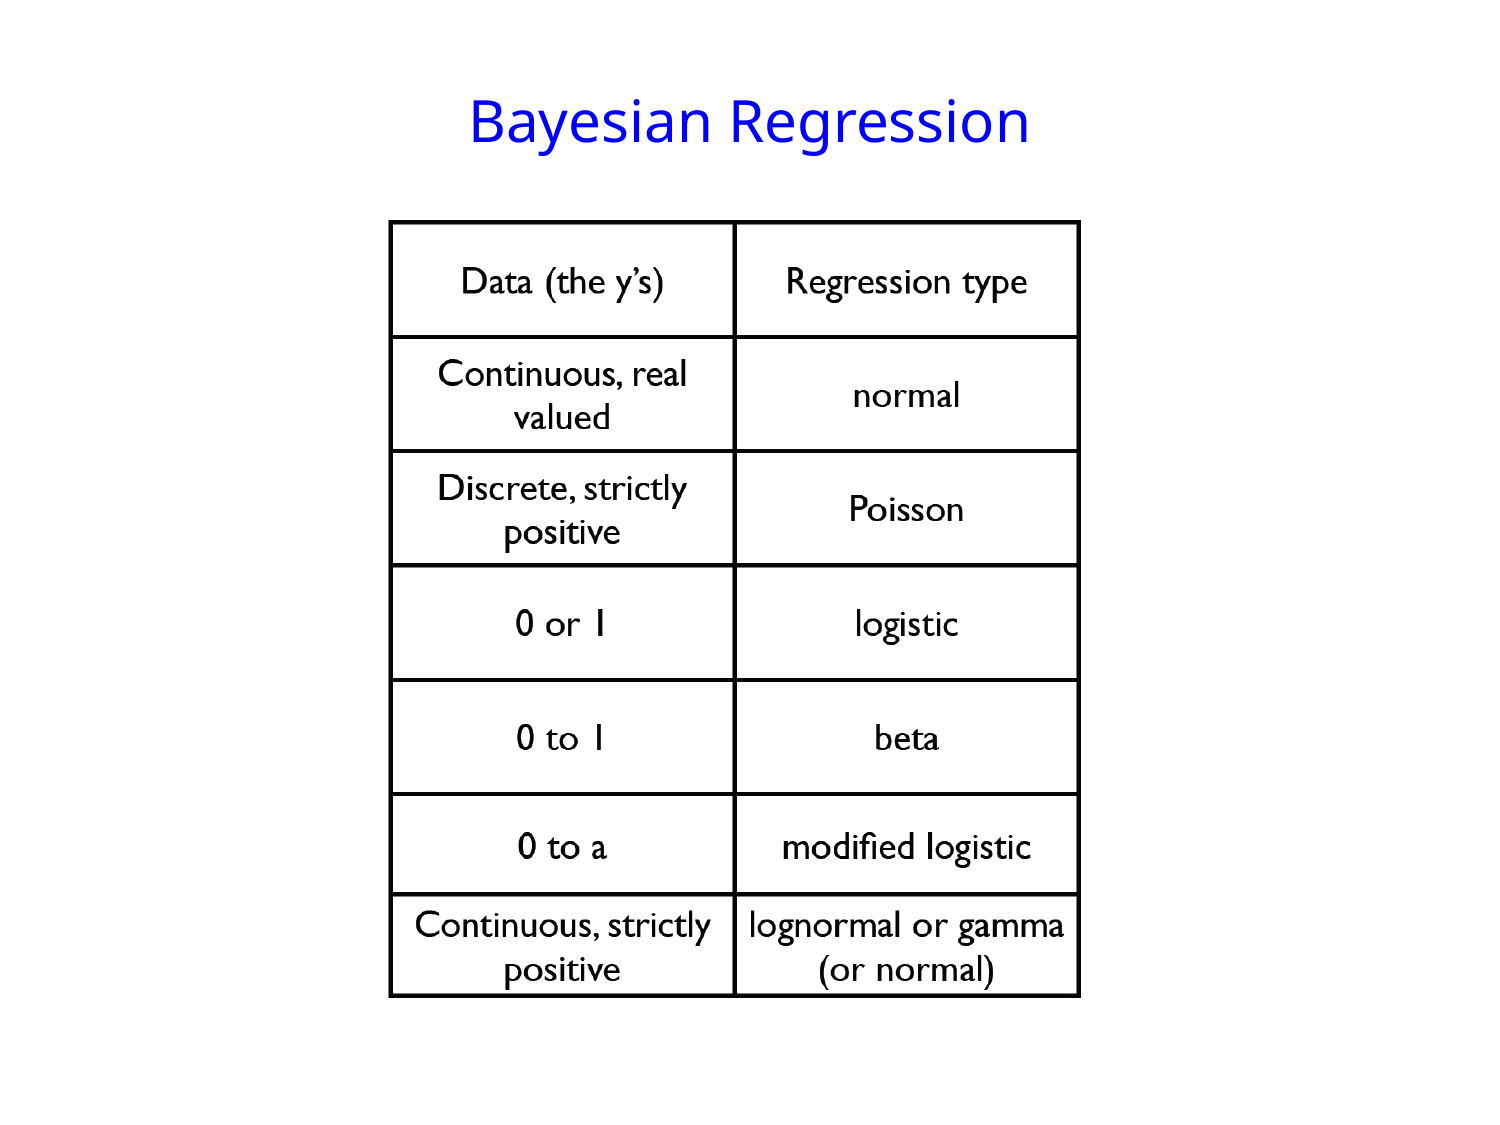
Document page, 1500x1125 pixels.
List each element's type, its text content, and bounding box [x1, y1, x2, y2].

picture [362, 196, 1126, 1026]
title Bayesian Regression [75, 24, 1425, 213]
